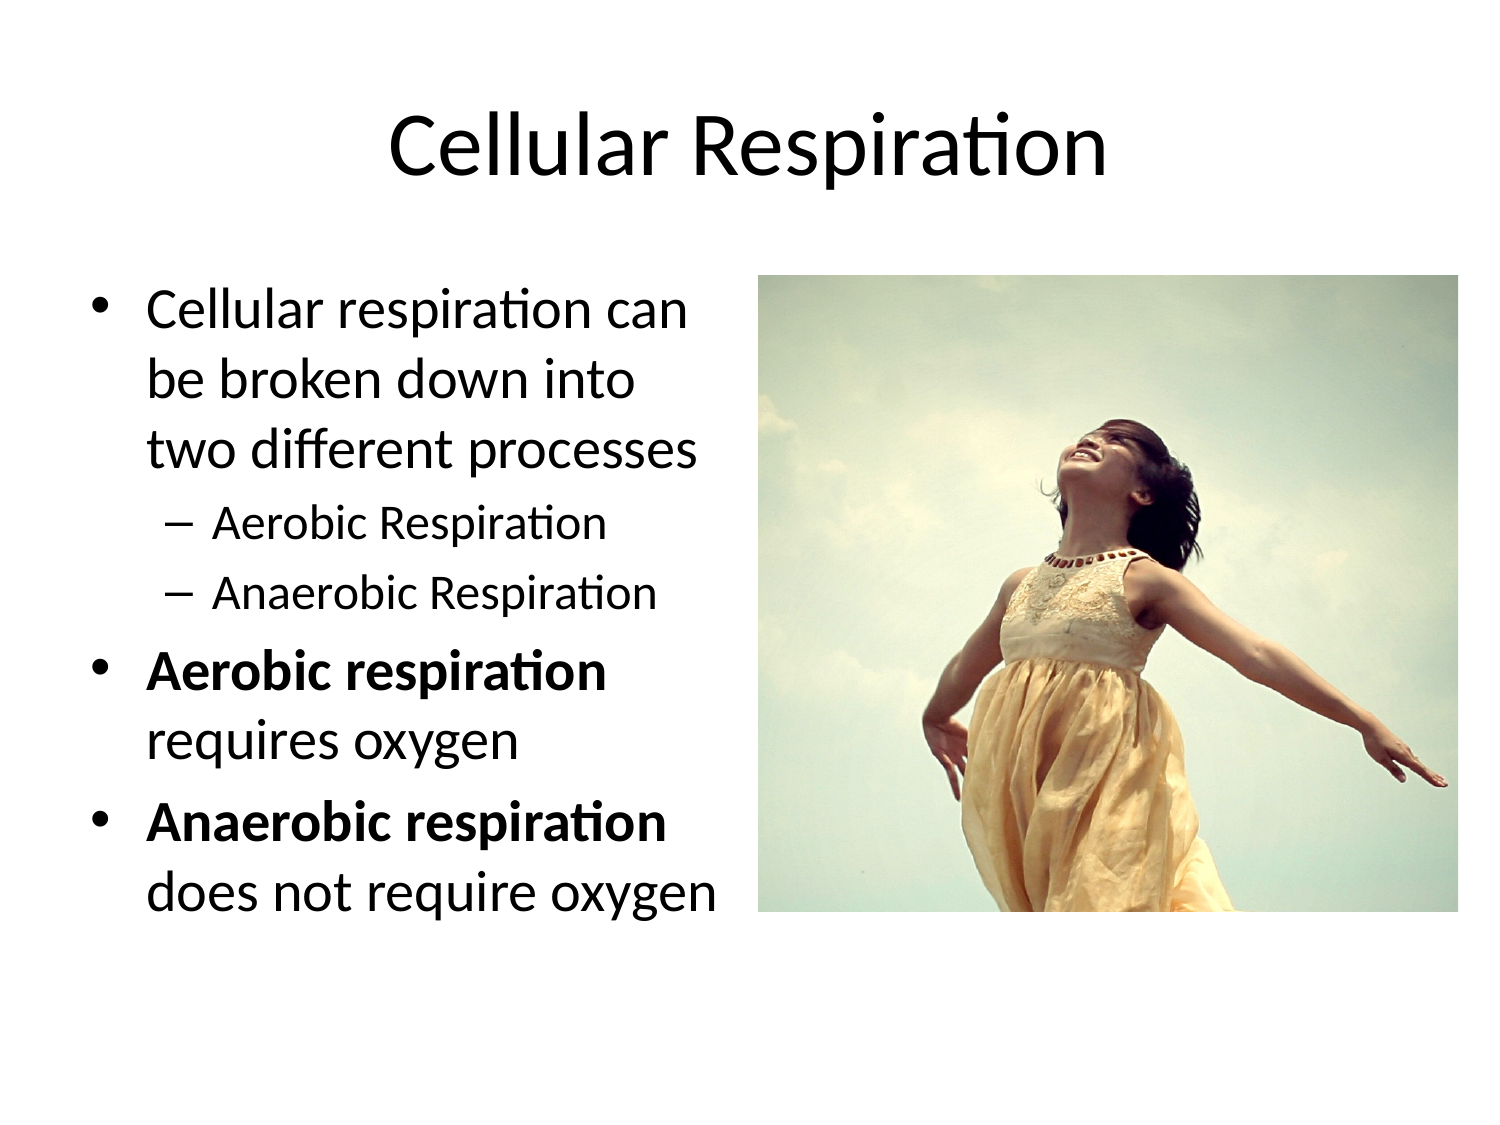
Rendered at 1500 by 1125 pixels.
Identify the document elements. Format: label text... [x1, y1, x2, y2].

list Cellular respiration can be broken down into two different processes Aerobic Respiration Anaerobic Respiration Aerobic respiration requires oxygen Anaerobic respiration does not require oxygen [75, 262, 738, 1005]
title Cellular Respiration [75, 45, 1425, 233]
picture [757, 274, 1459, 913]
